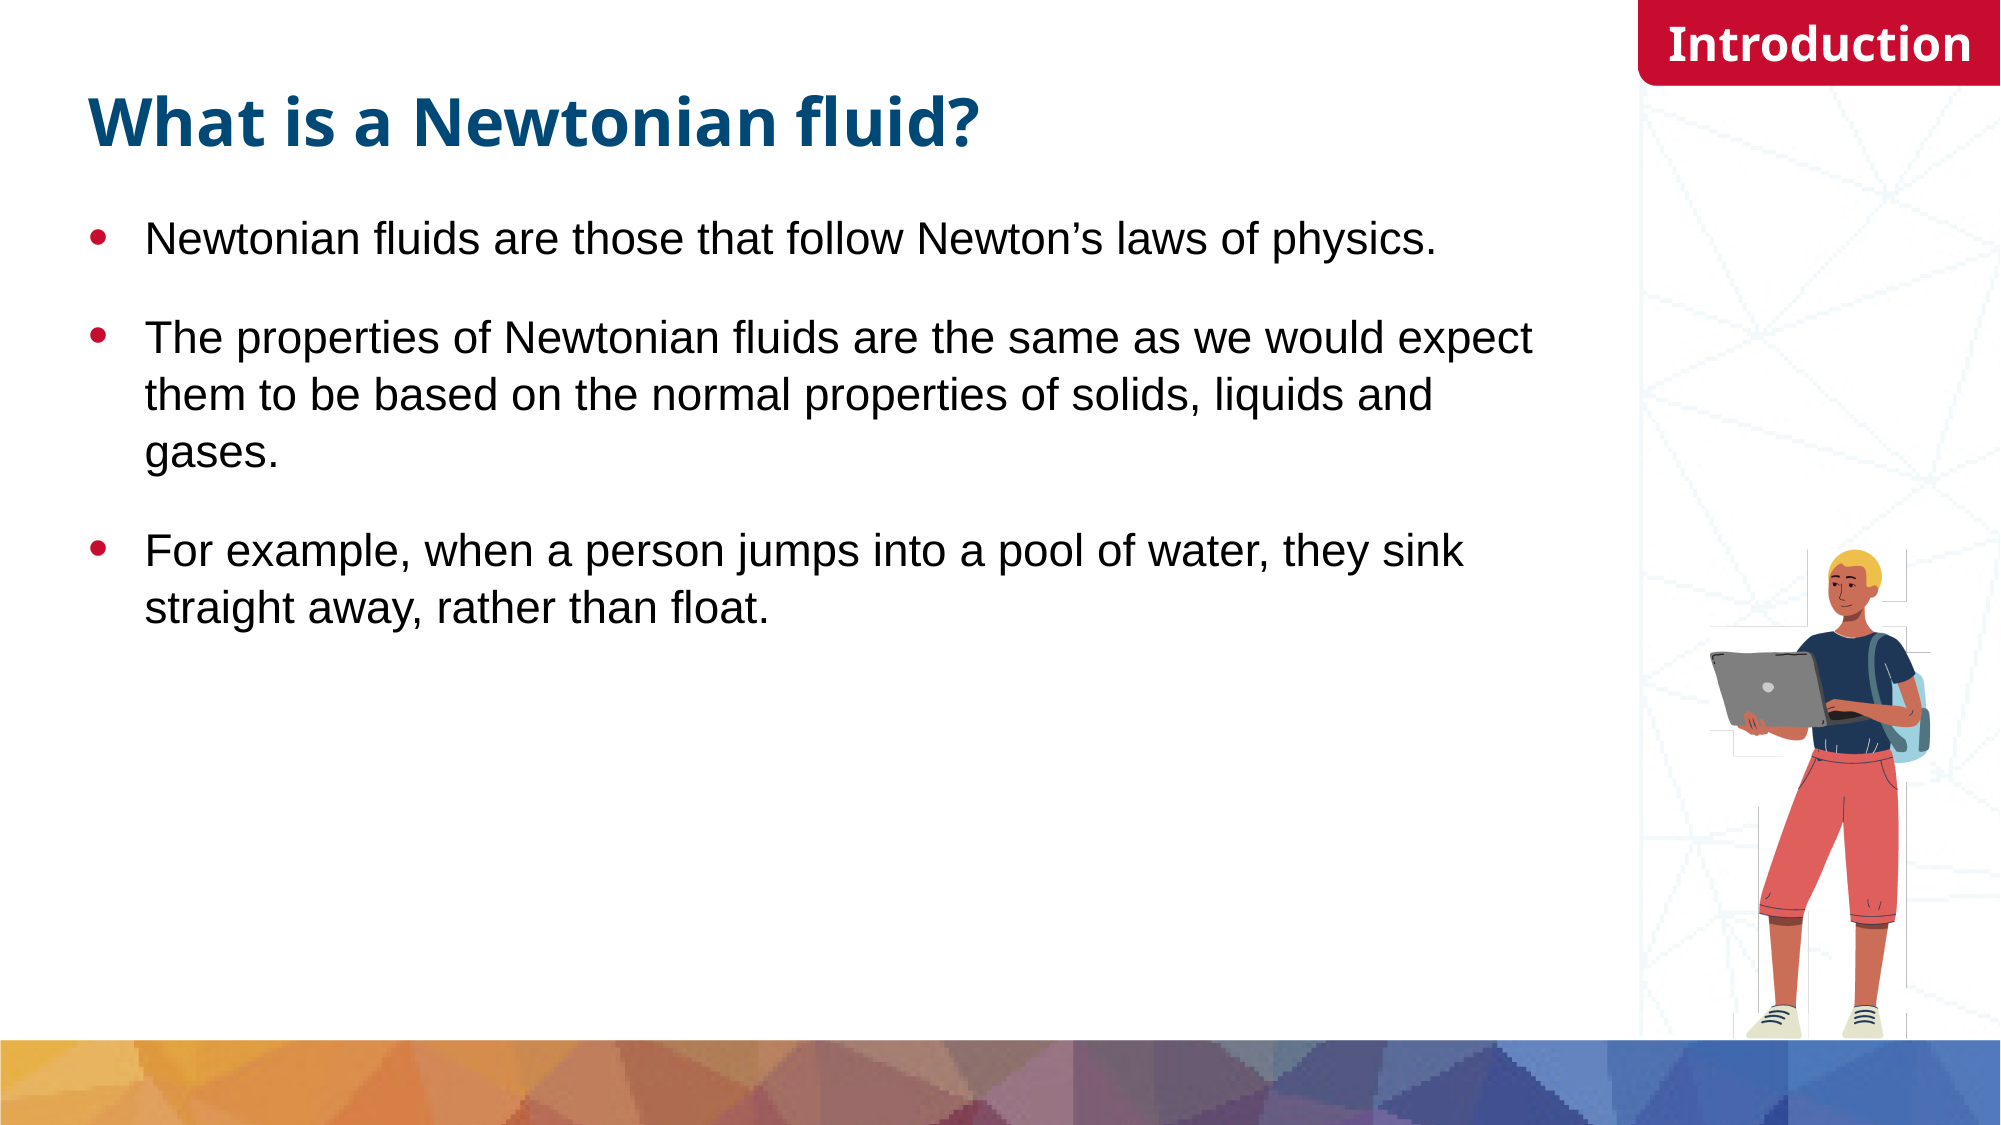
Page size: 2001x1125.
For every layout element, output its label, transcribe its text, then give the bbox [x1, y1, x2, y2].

list Newtonian fluids are those that follow Newton’s laws of physics. The properties of Newtonian fluids are the same as we would expect them to be based on the normal properties of solids, liquids and gases. For example, when a person jumps into a pool of water, they sink straight away, rather than float. [88, 206, 1565, 890]
picture [0, 1040, 2001, 1125]
title What is a Newtonian fluid? [88, 88, 1565, 161]
picture [1638, 0, 2000, 1039]
